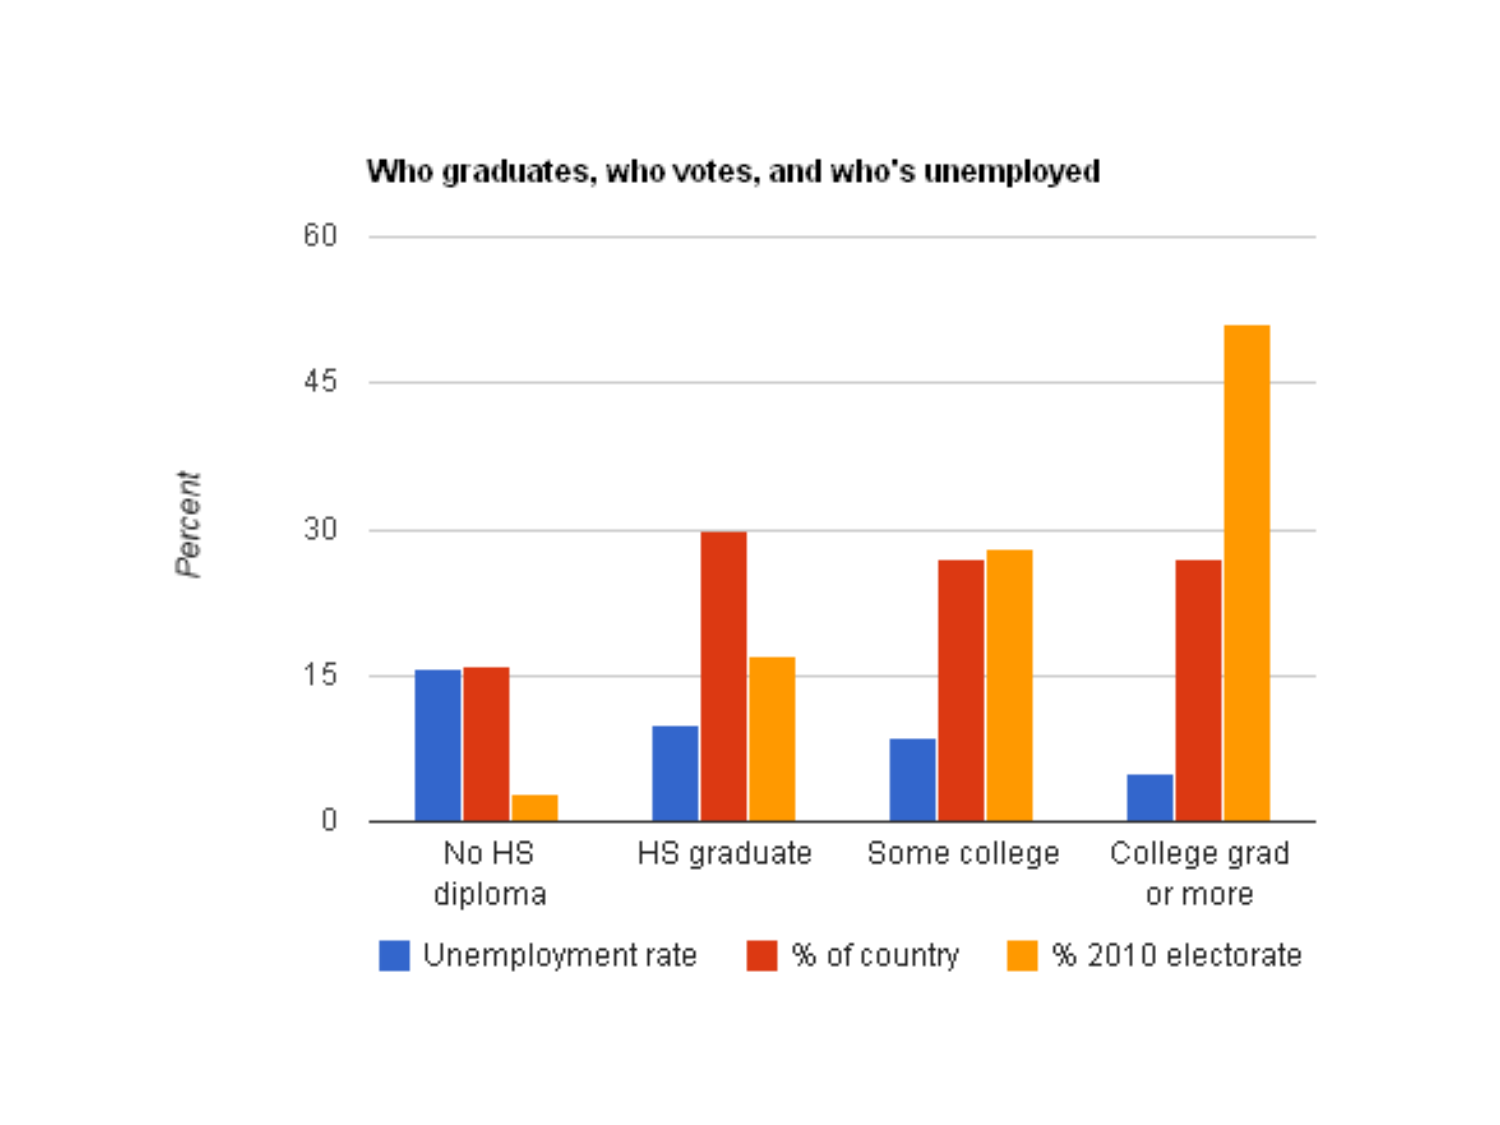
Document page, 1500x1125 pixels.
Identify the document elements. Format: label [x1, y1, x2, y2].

picture [163, 137, 1351, 1001]
